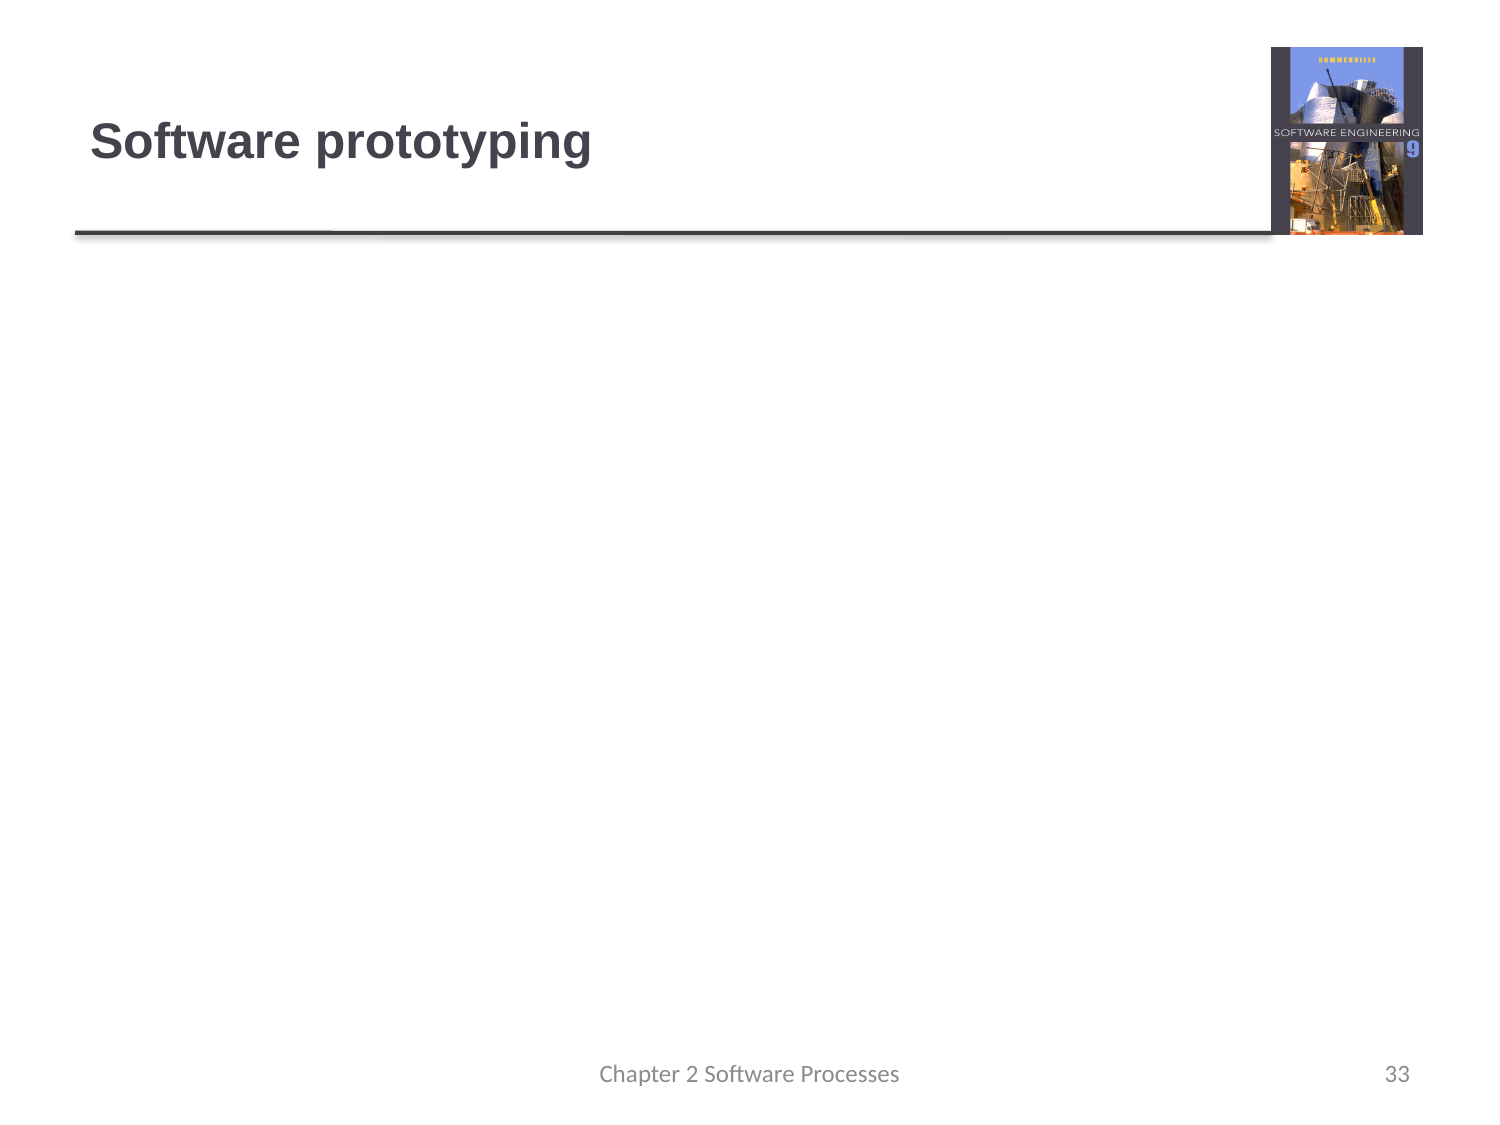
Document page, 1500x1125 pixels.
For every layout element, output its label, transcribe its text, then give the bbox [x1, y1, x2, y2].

footer Chapter 2 Software Processes [512, 1042, 988, 1103]
picture [1272, 47, 1423, 235]
title Software prototyping [74, 44, 1272, 233]
slide_number 33 [1074, 1042, 1425, 1103]
